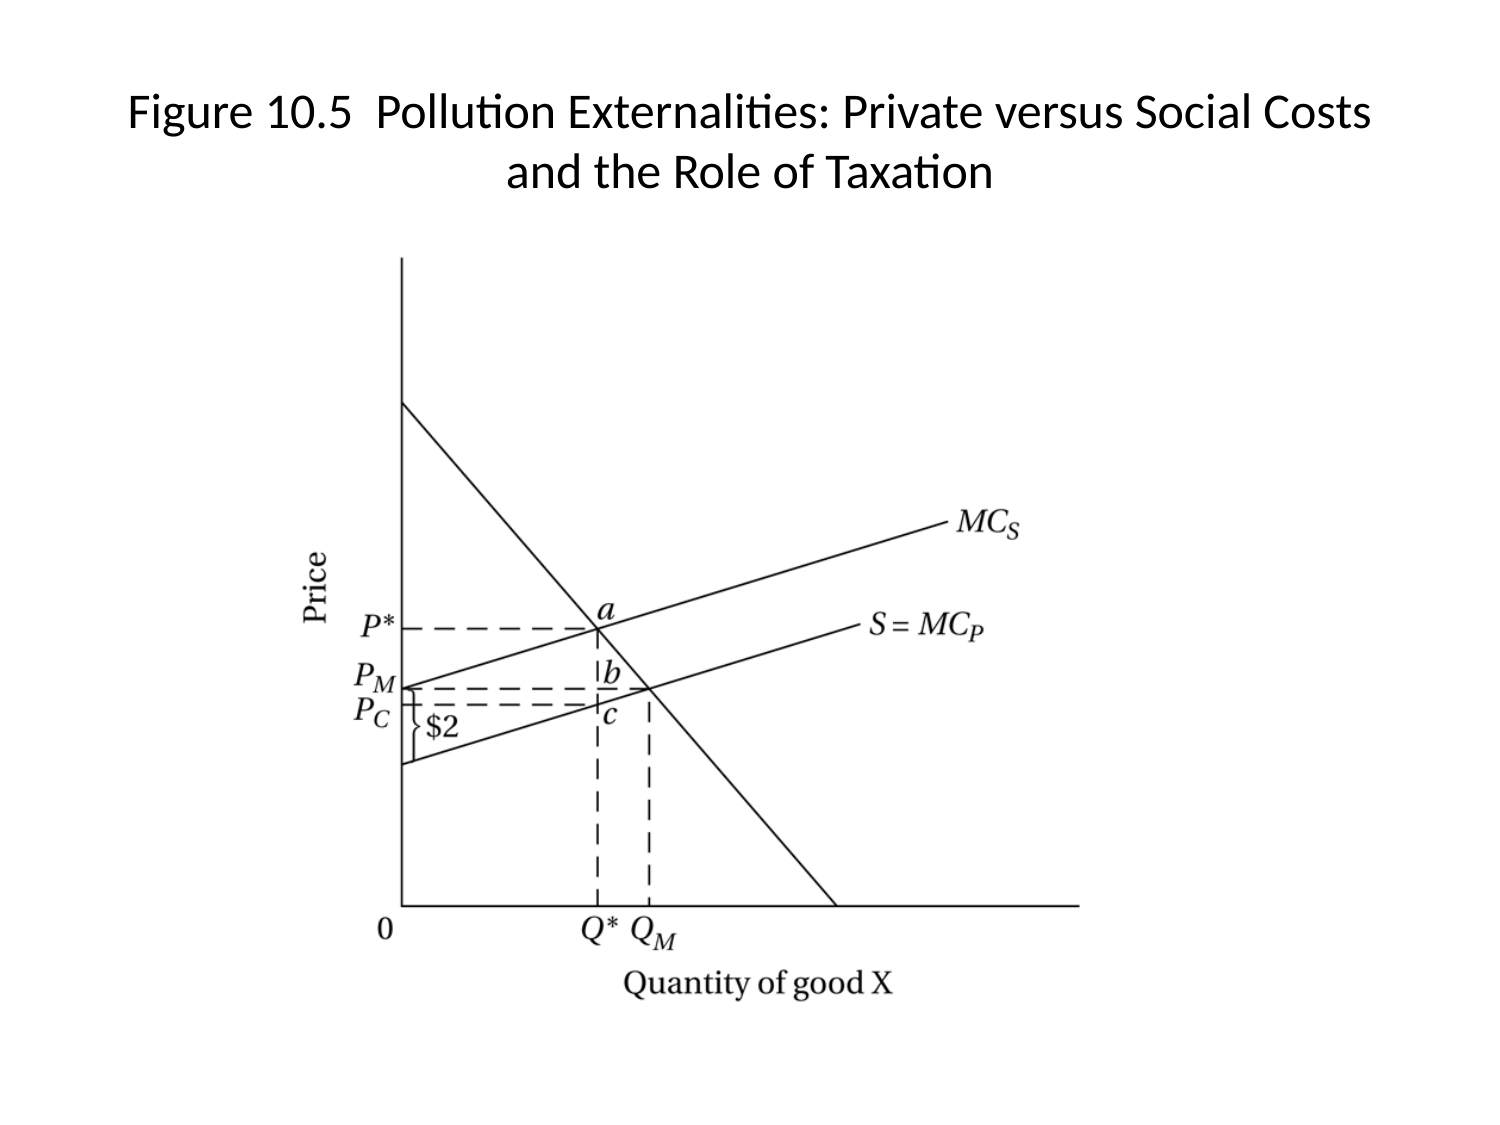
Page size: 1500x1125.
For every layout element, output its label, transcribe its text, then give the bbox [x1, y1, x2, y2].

picture [299, 249, 1086, 1011]
title Figure 10.5 Pollution Externalities: Private versus Social Costs and the Role of Taxation [75, 45, 1425, 233]
